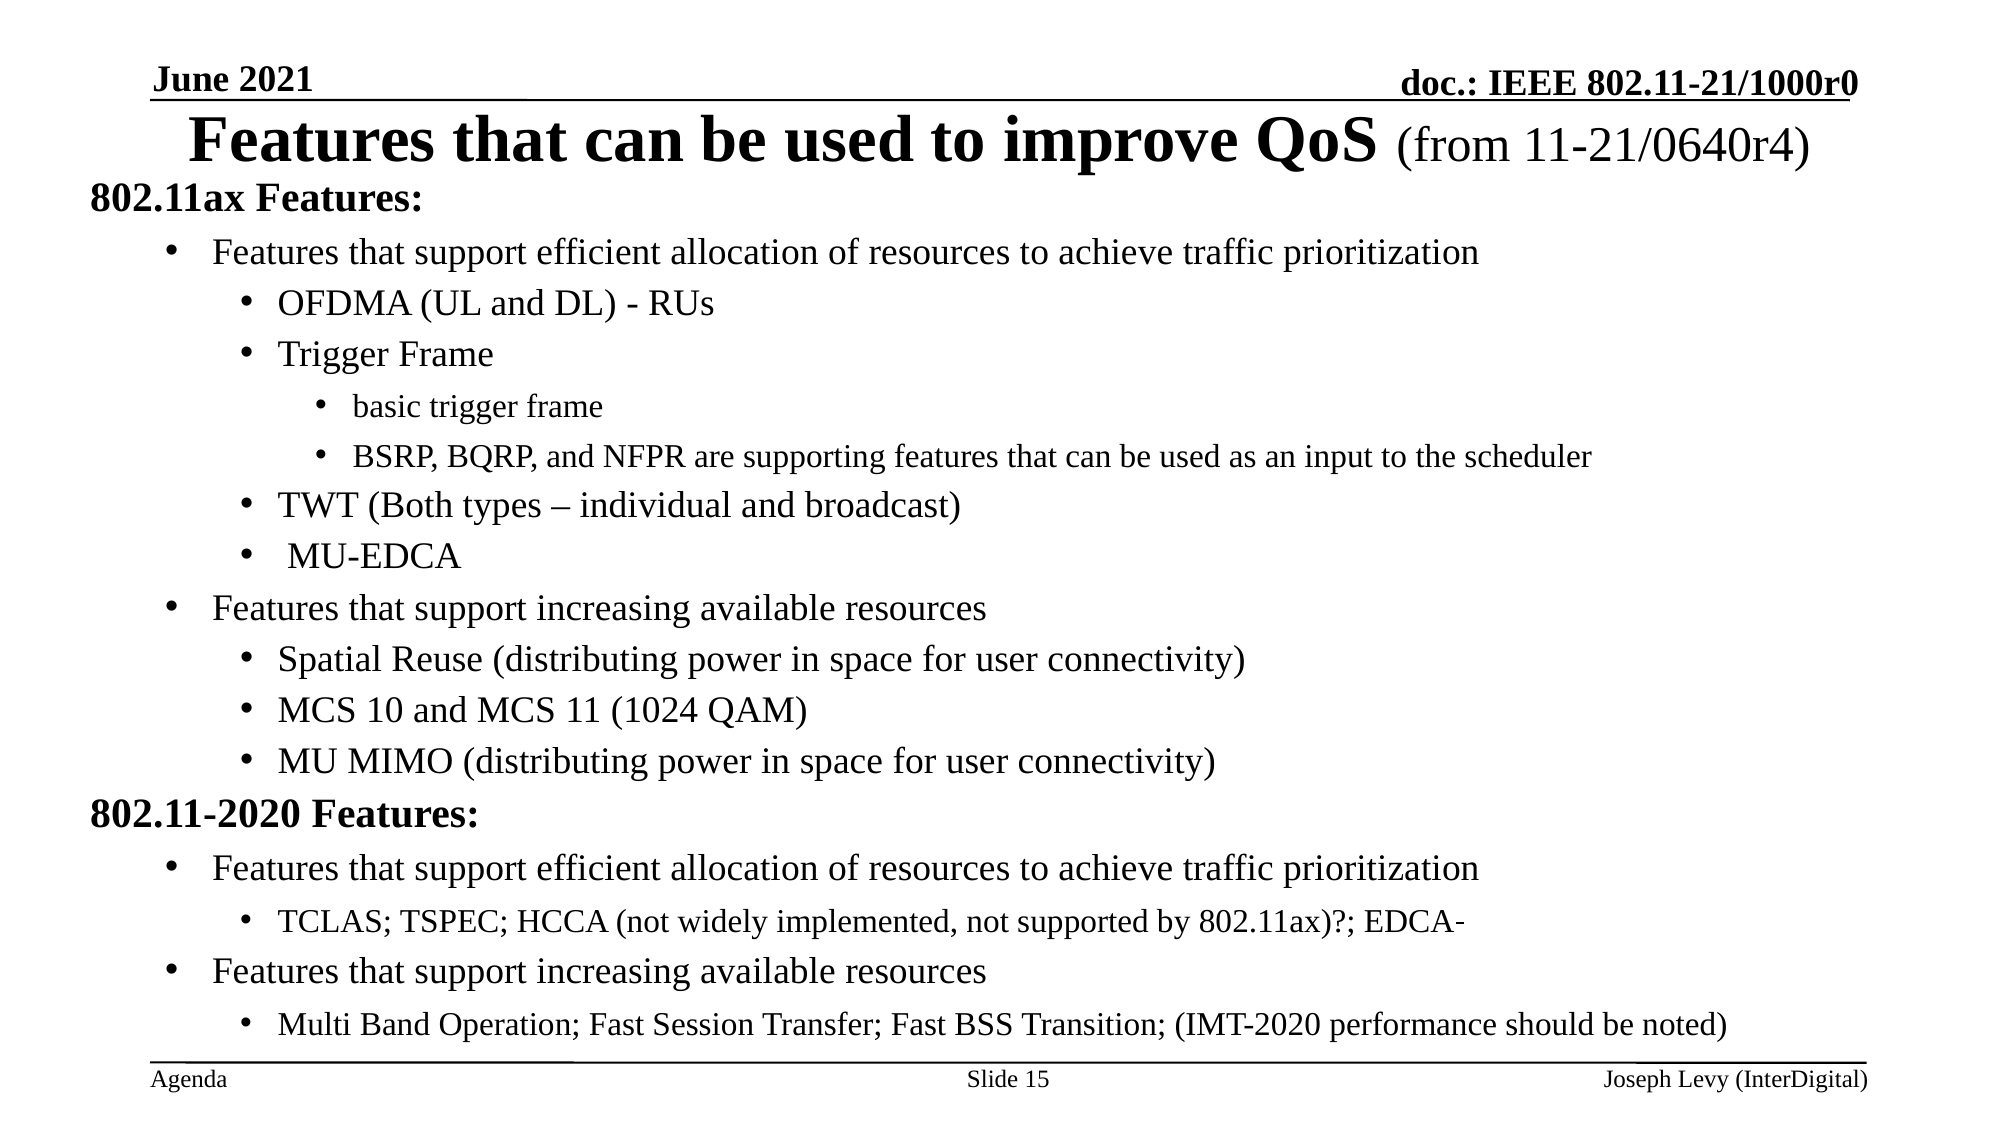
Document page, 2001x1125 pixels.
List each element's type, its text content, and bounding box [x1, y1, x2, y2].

slide_number Slide 15 [950, 1061, 1067, 1123]
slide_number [152, 54, 563, 100]
footer Joseph Levy (InterDigital) [1171, 1061, 1869, 1093]
list 802.11ax Features: Features that support efficient allocation of resources to achieve traffic prioritization OFDMA (UL and DL) - RUs Trigger Frame basic trigger frame BSRP, BQRP, and NFPR are supporting features that can be used as an input to the scheduler TWT (Both types – individual and broadcast) MU-EDCA Features that support increasing available resources Spatial Reuse (distributing power in space for user connectivity) MCS 10 and MCS 11 (1024 QAM) MU MIMO (distributing power in space for user connectivity) 802.11-2020 Features: Features that support efficient allocation of resources to achieve traffic prioritization TCLAS; TSPEC; HCCA (not widely implemented, not supported by 802.11ax)?; EDCA Features that support increasing available resources Multi Band Operation; Fast Session Transfer; Fast BSS Transition; (IMT-2020 performance should be noted) [74, 170, 1913, 1063]
title Features that can be used to improve QoS (from 11-21/0640r4) [112, 112, 1888, 158]
